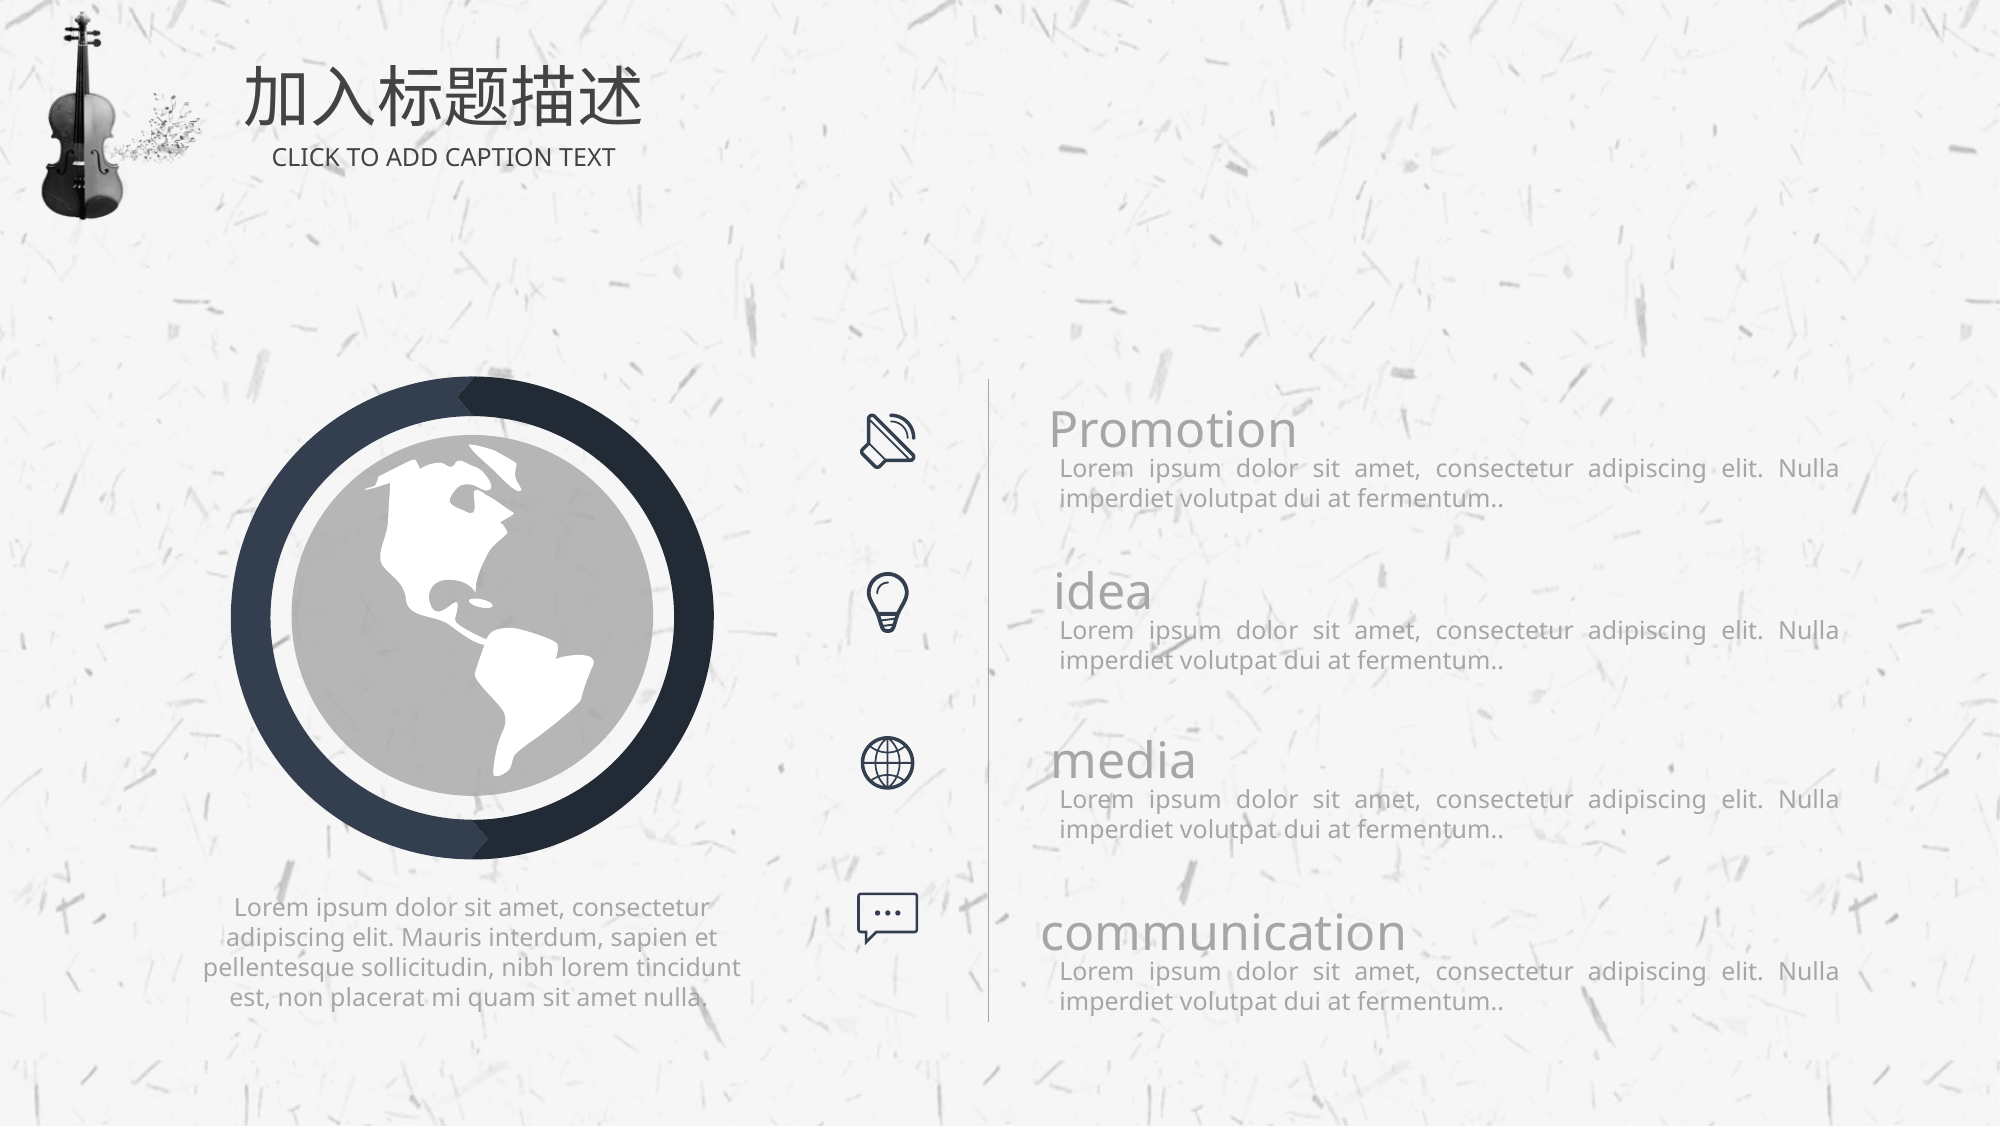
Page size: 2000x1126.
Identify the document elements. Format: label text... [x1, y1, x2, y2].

text_box [860, 736, 915, 790]
picture [0, 0, 2000, 1126]
text_box Promotion [1033, 389, 1313, 465]
text_box communication [1025, 893, 1423, 968]
text_box Lorem ipsum dolor sit amet, consectetur adipiscing elit. Nulla imperdiet volutpat dui at fermentum.. [1044, 948, 1856, 1023]
text_box media [1035, 721, 1212, 796]
text_box idea [1038, 552, 1169, 628]
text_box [859, 413, 916, 469]
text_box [230, 376, 714, 860]
text_box Lorem ipsum dolor sit amet, consectetur adipiscing elit. Nulla imperdiet volutpat dui at fermentum.. [1044, 776, 1856, 851]
text_box Lorem ipsum dolor sit amet, consectetur adipiscing elit. Nulla imperdiet volutpat dui at fermentum.. [1044, 607, 1856, 682]
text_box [176, 54, 711, 172]
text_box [857, 892, 919, 946]
text_box Lorem ipsum dolor sit amet, consectetur adipiscing elit. Mauris interdum, sapien et pellentesque sollicitudin, nibh lorem tincidunt est, non placerat mi quam sit amet nulla. [186, 883, 759, 1019]
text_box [866, 572, 909, 633]
text_box Lorem ipsum dolor sit amet, consectetur adipiscing elit. Nulla imperdiet volutpat dui at fermentum.. [1044, 444, 1856, 520]
